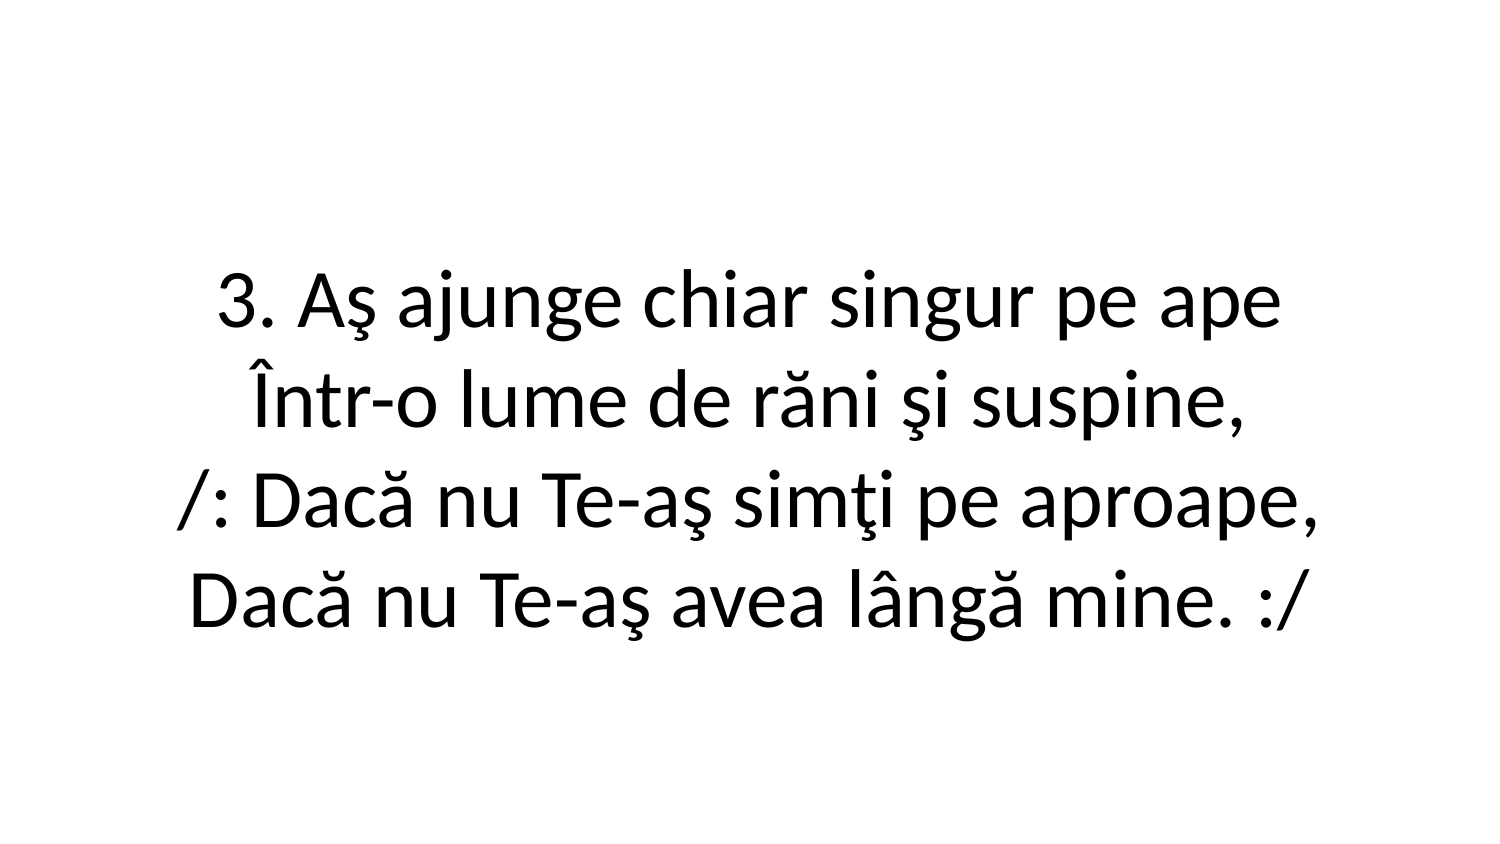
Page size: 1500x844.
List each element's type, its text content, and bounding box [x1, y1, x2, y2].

text_box 3. Aş ajunge chiar singur pe ape Într-o lume de răni şi suspine, /: Dacă nu Te-aş simţi pe aproape, Dacă nu Te-aş avea lângă mine. :/ [163, 192, 1337, 652]
